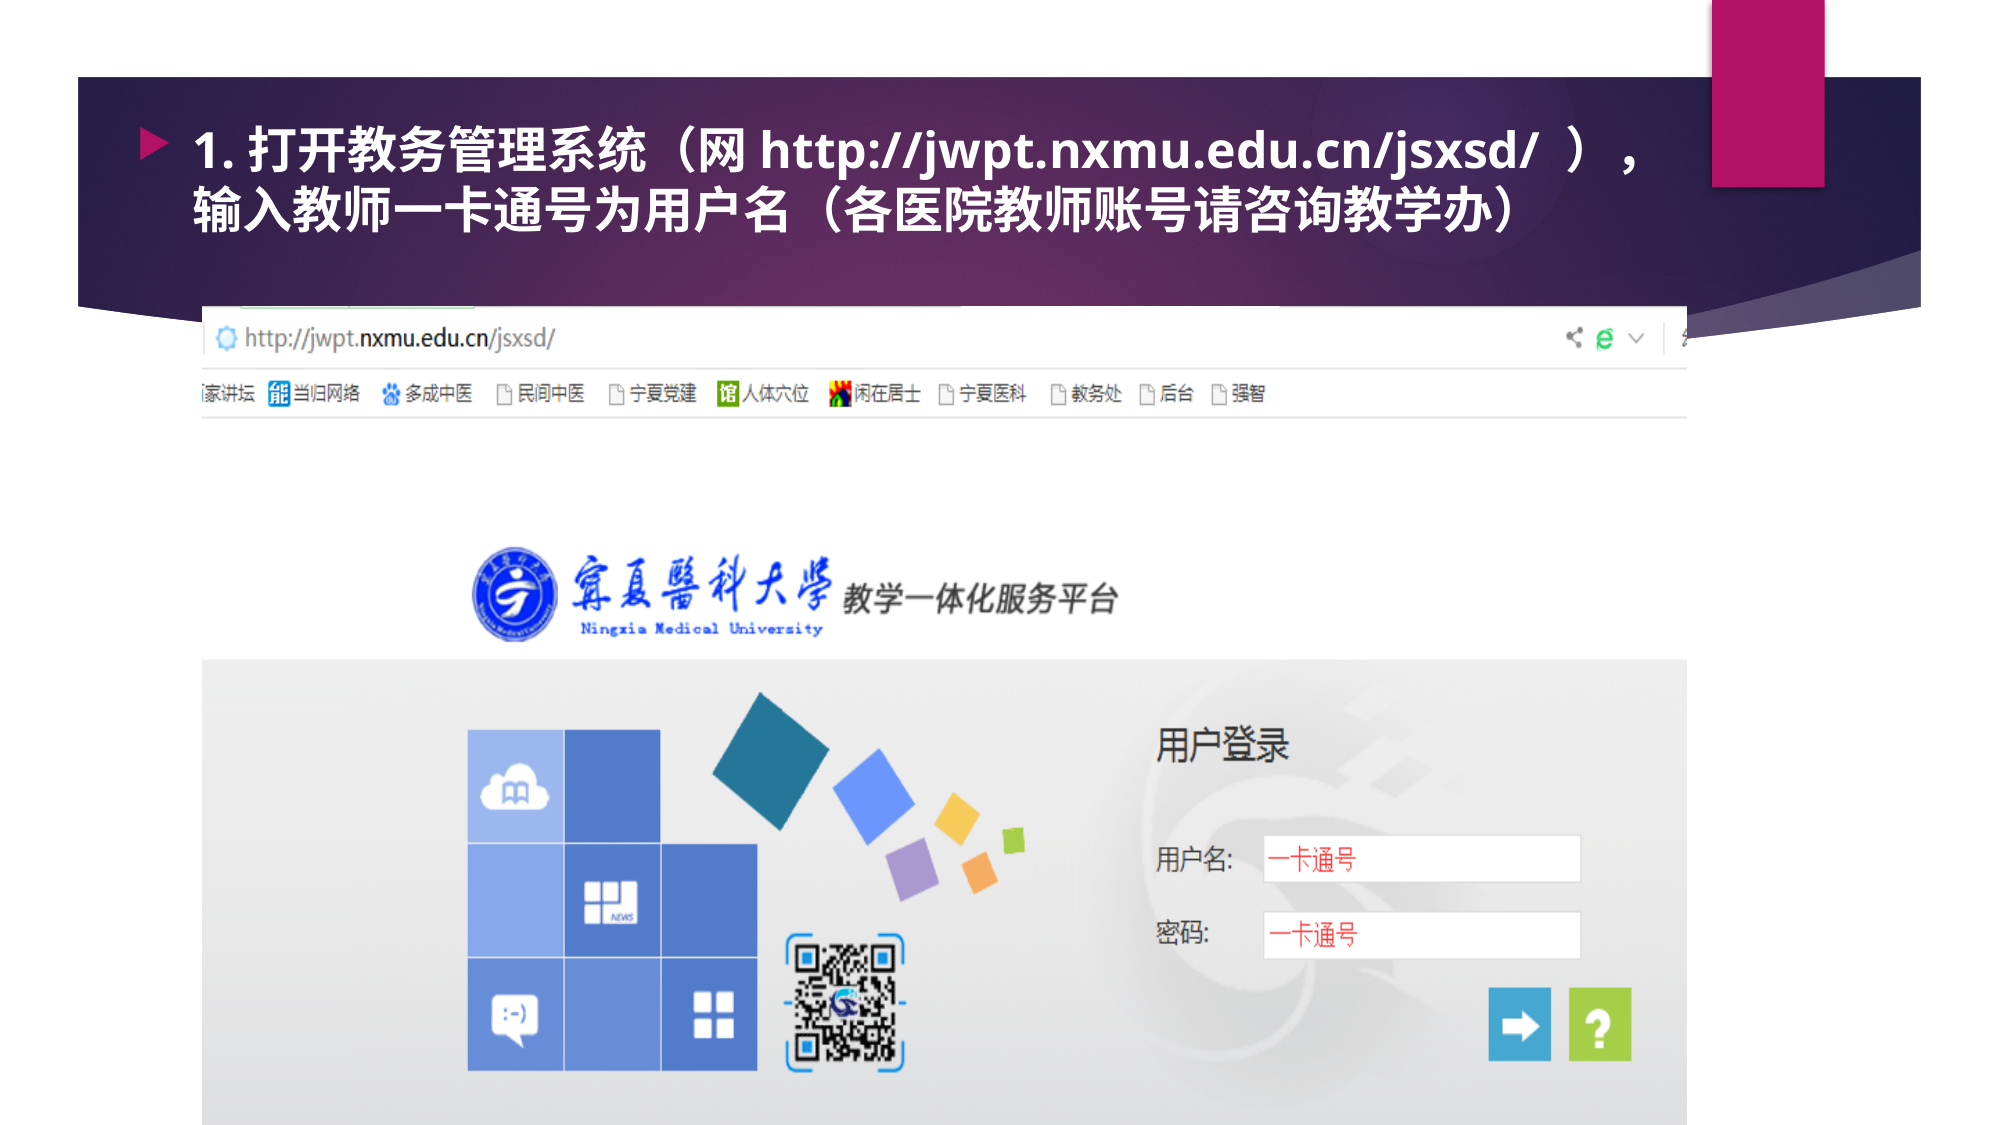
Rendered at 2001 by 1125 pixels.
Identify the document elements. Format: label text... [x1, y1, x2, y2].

list 1.打开教务管理系统（网http://jwpt.nxmu.edu.cn/jsxsd/ ），输入教师一卡通号为用户名（各医院教师账号请咨询教学办） [121, 111, 1714, 307]
picture [201, 306, 1688, 1125]
